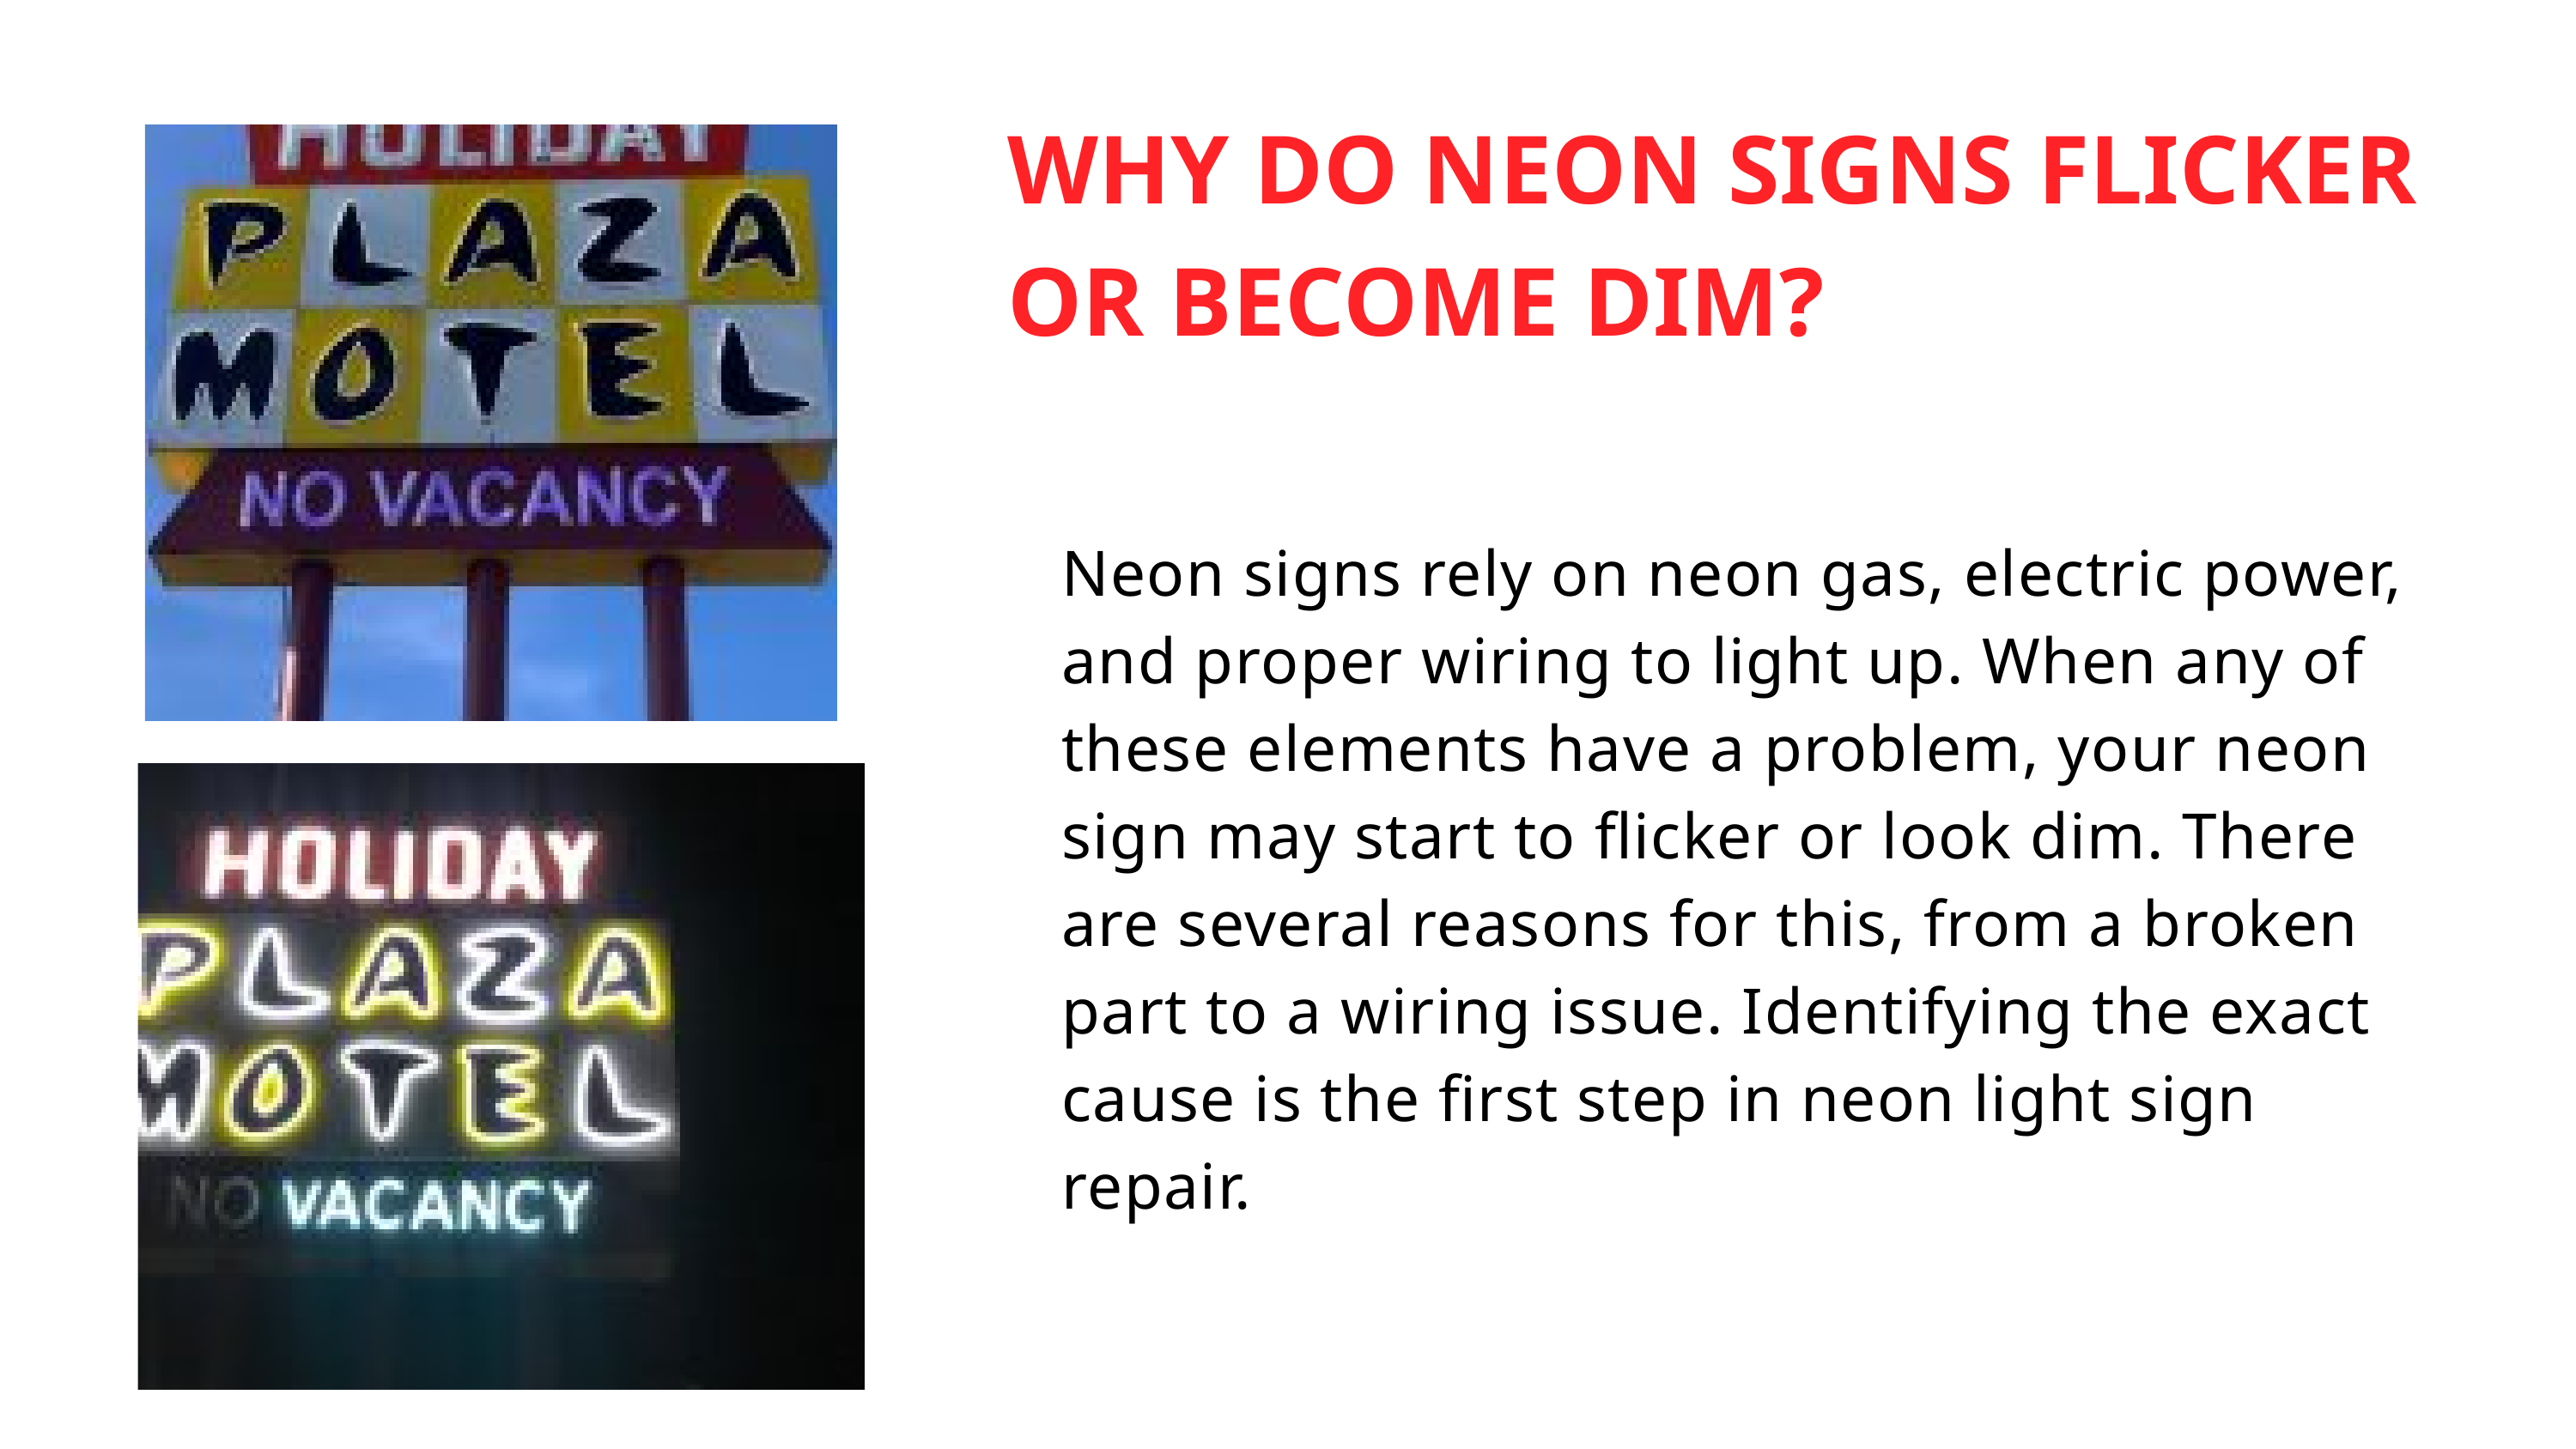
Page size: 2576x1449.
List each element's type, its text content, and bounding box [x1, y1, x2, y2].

text_box [137, 763, 865, 1390]
text_box [144, 124, 837, 721]
text_box Neon signs rely on neon gas, electric power, and proper wiring to light up. When any of these elements have a problem, your neon sign may start to flicker or look dim. There are several reasons for this, from a broken part to a wiring issue. Identifying the exact cause is the first step in neon light sign repair. [1061, 520, 2432, 1310]
text_box WHY DO NEON SIGNS FLICKER OR BECOME DIM? [1007, 91, 2432, 487]
